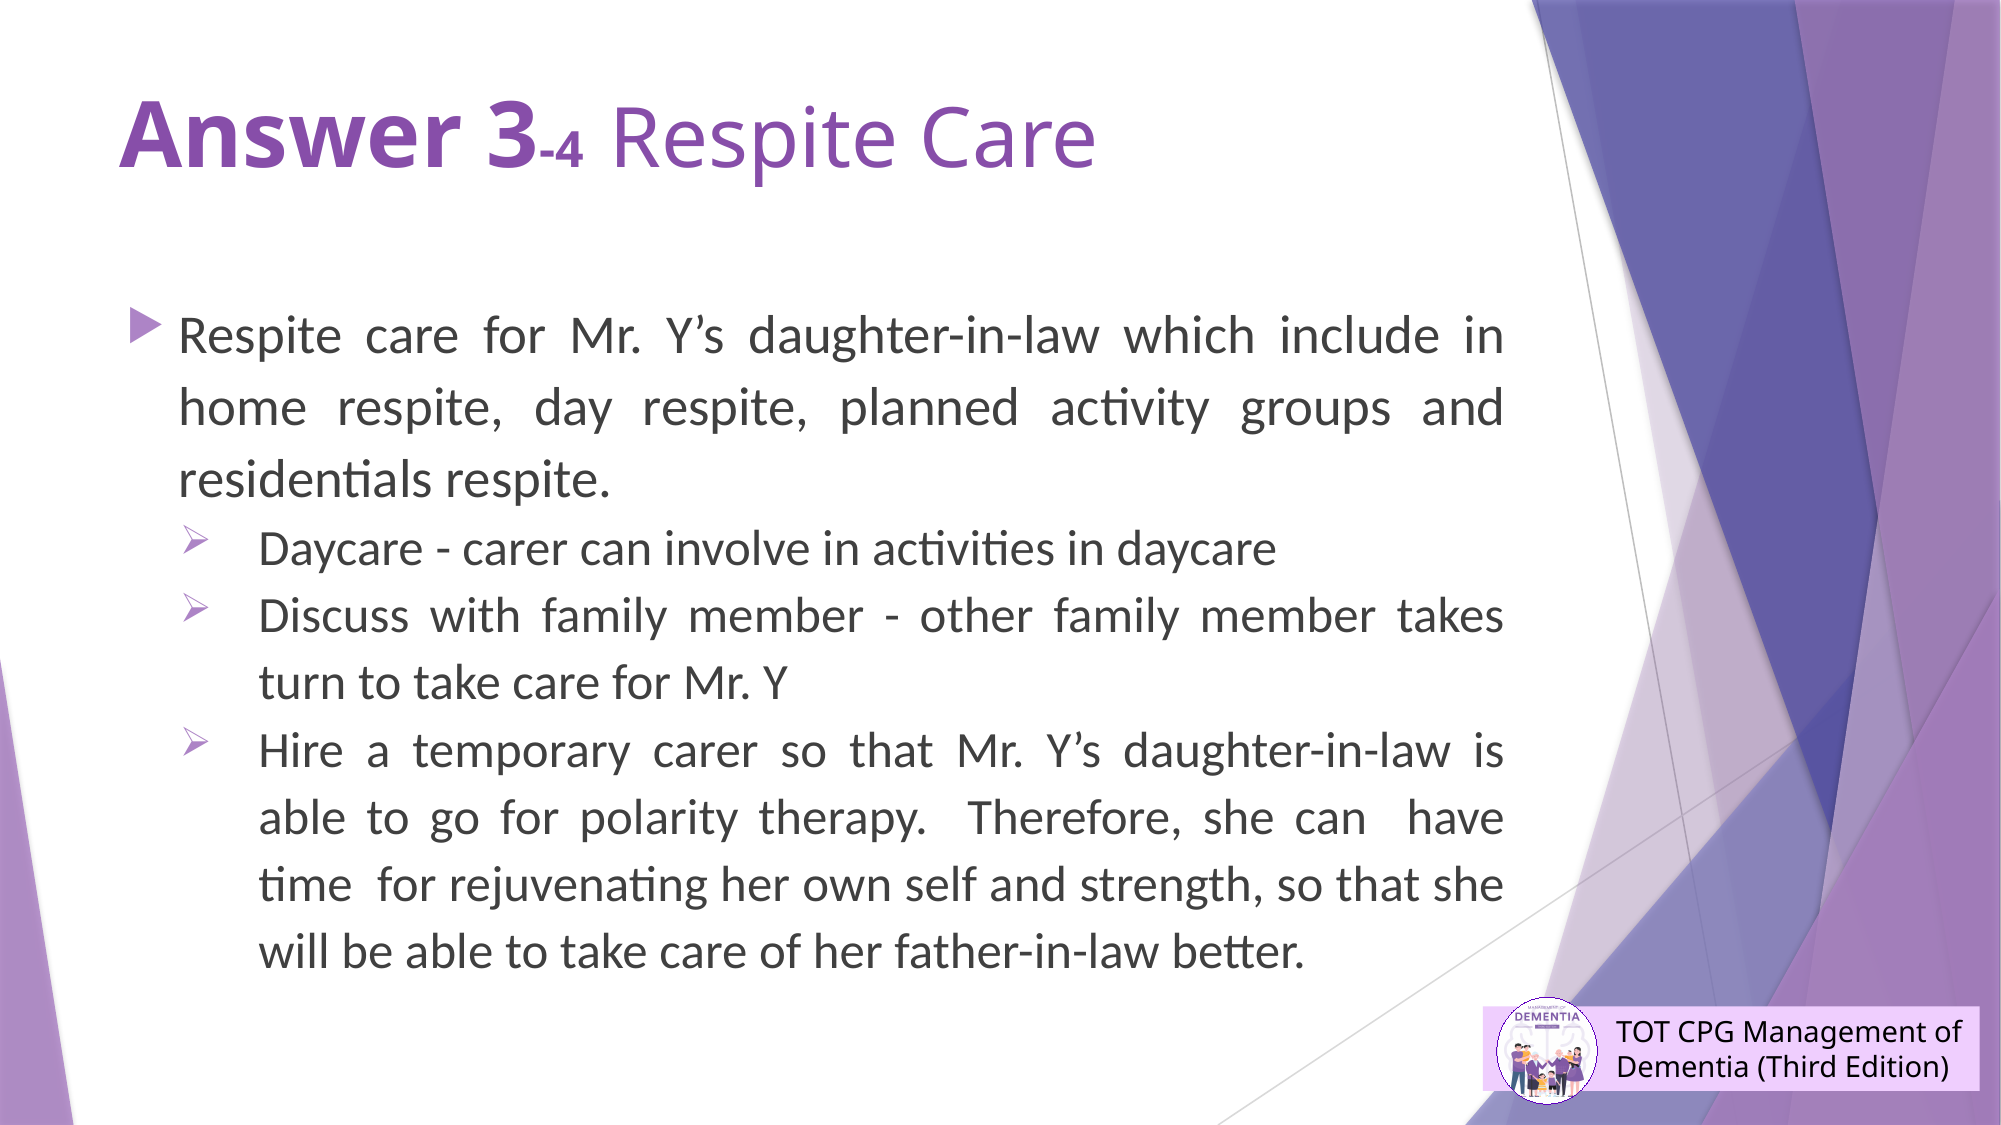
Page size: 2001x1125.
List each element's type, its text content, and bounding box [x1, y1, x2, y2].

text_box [1482, 996, 1981, 1105]
list Respite care for Mr. Y’s daughter-in-law which include in home respite, day respite, planned activity groups and residentials respite. Daycare - carer can involve in activities in daycare Discuss with family member - other family member takes turn to take care for Mr. Y Hire a temporary carer so that Mr. Y’s daughter-in-law is able to go for polarity therapy. Therefore, she can have time for rejuvenating her own self and strength, so that she will be able to take care of her father-in-law better. [111, 284, 1522, 992]
title Answer 3-4 Respite Care [104, 67, 1515, 285]
